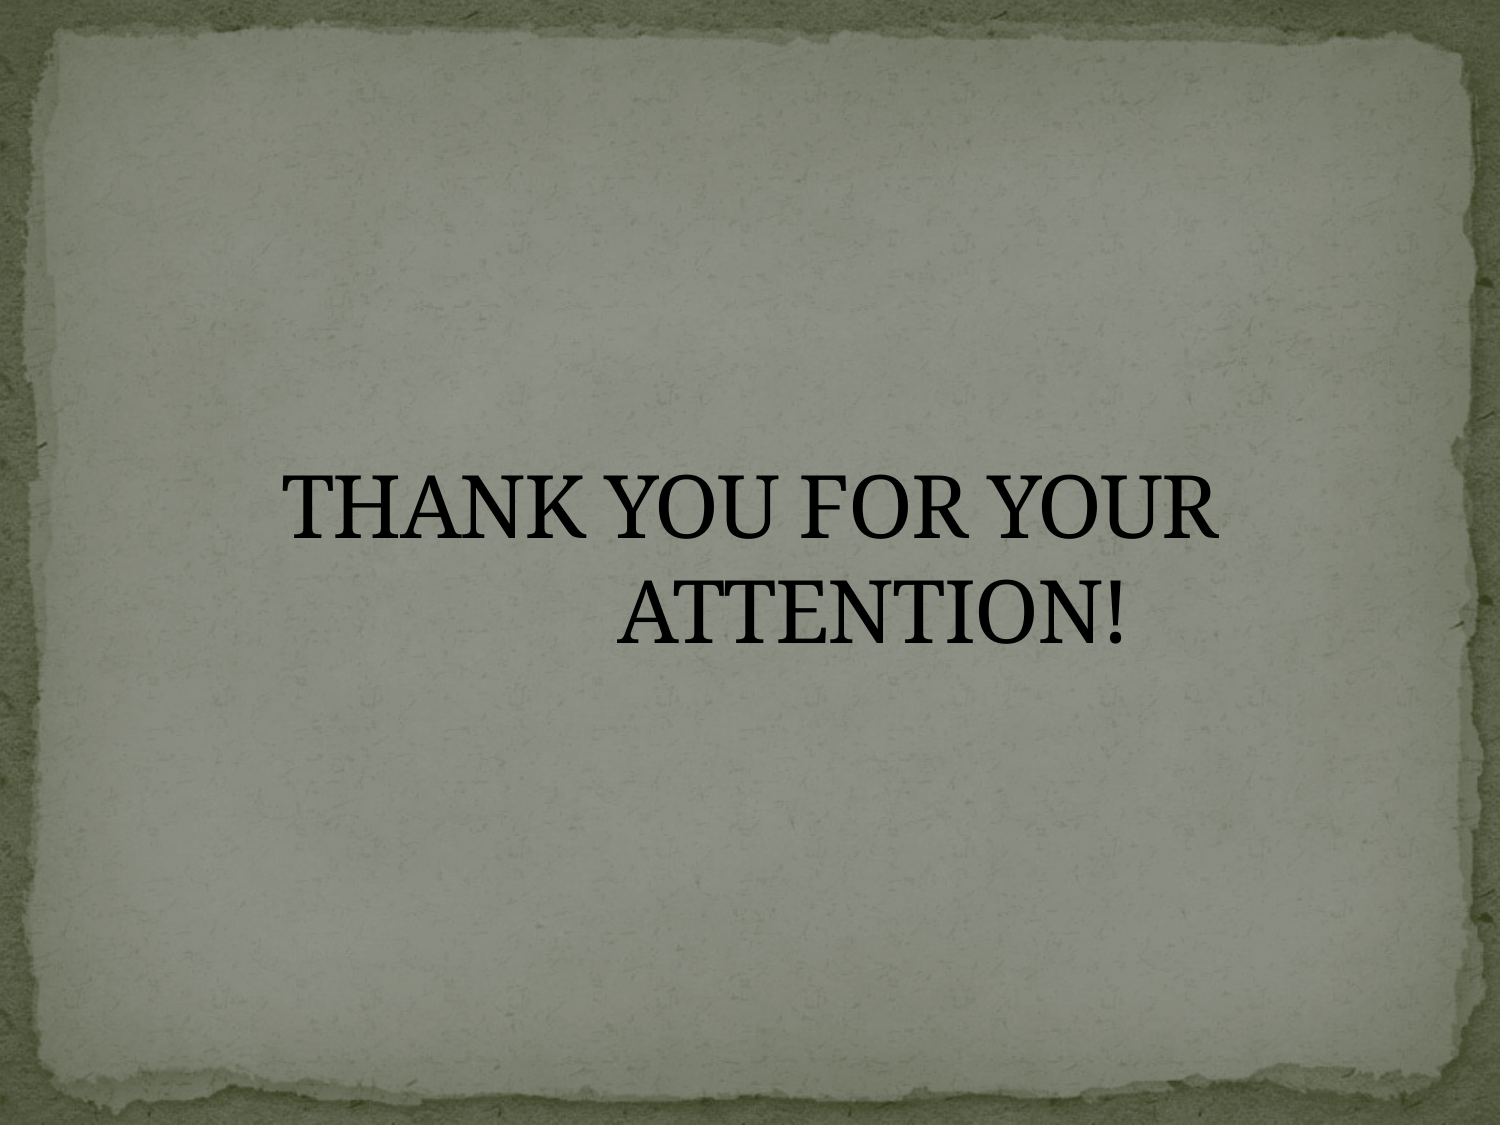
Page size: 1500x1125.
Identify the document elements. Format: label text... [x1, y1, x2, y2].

title THANK YOU FOR YOUR ATTENTION! [74, 24, 1425, 669]
